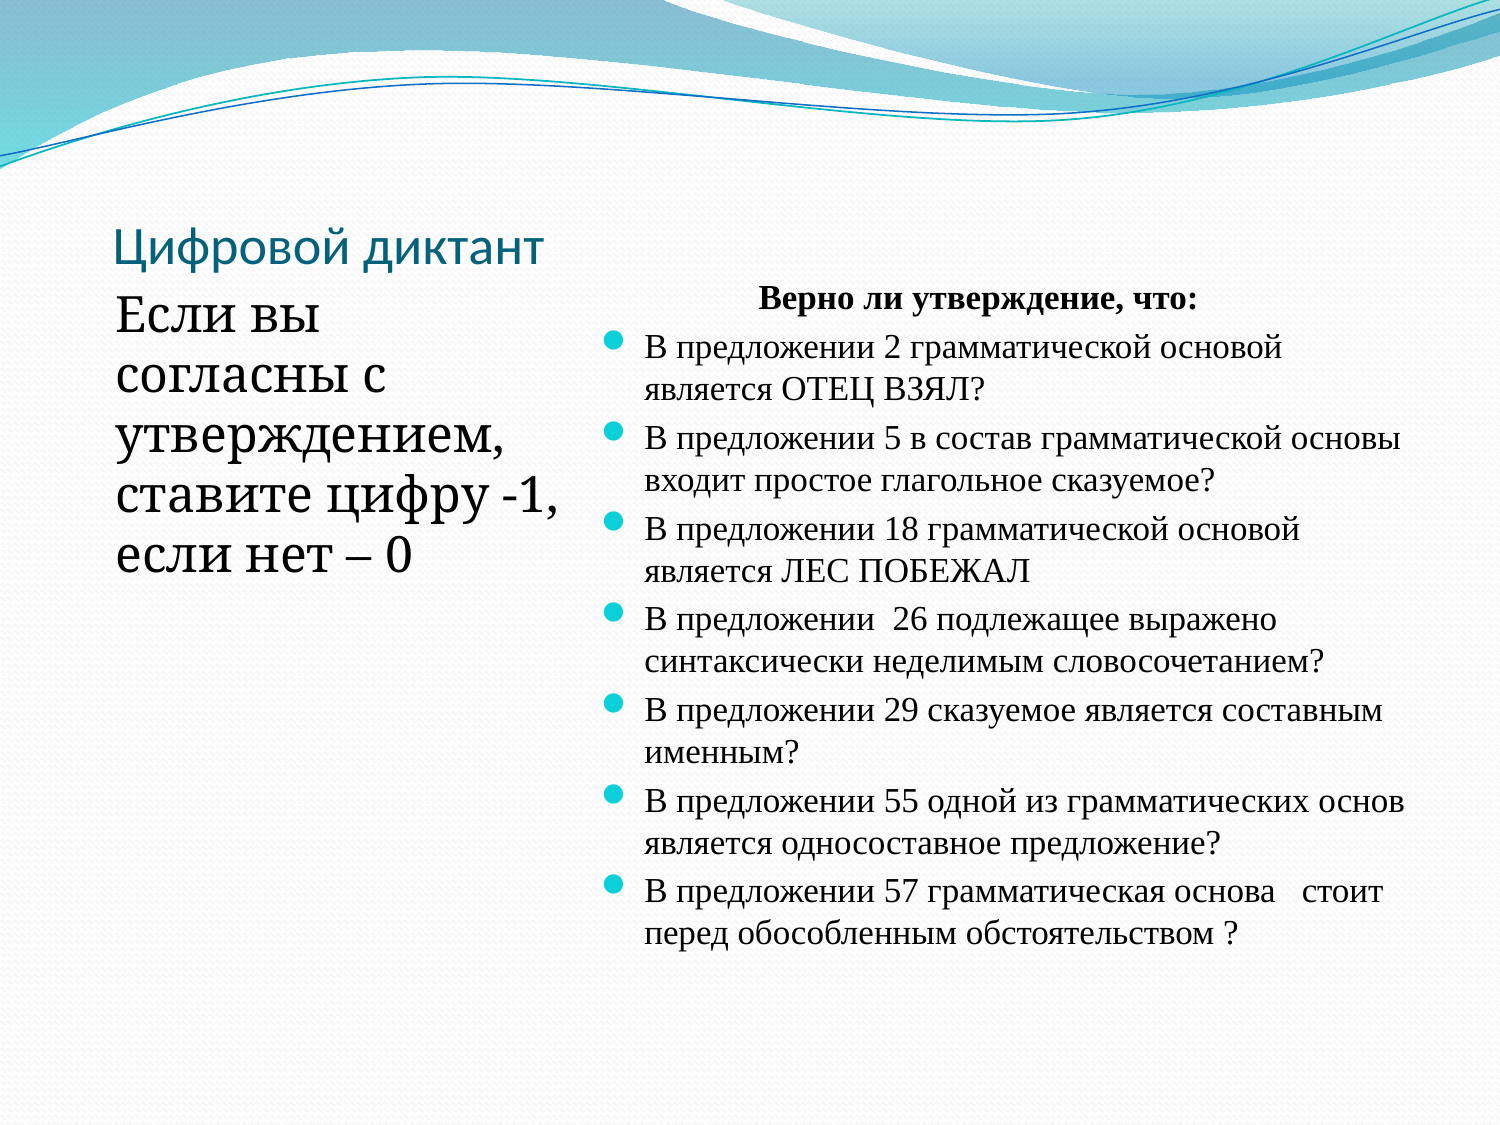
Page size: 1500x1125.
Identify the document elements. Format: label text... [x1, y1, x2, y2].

title Цифровой диктант [112, 84, 563, 275]
list Верно ли утверждение, что: В предложении 2 грамматической основой является ОТЕЦ ВЗЯЛ? В предложении 5 в состав грамматической основы входит простое глагольное сказуемое? В предложении 18 грамматической основой является ЛЕС ПОБЕЖАЛ В предложении 26 подлежащее выражено синтаксически неделимым словосочетанием? В предложении 29 сказуемое является составным именным? В предложении 55 одной из грамматических основ является односоставное предложение? В предложении 57 грамматическая основа стоит перед обособленным обстоятельством ? [586, 275, 1425, 1025]
list Если вы согласны с утверждением, ставите цифру -1, если нет – 0 [112, 275, 563, 1025]
